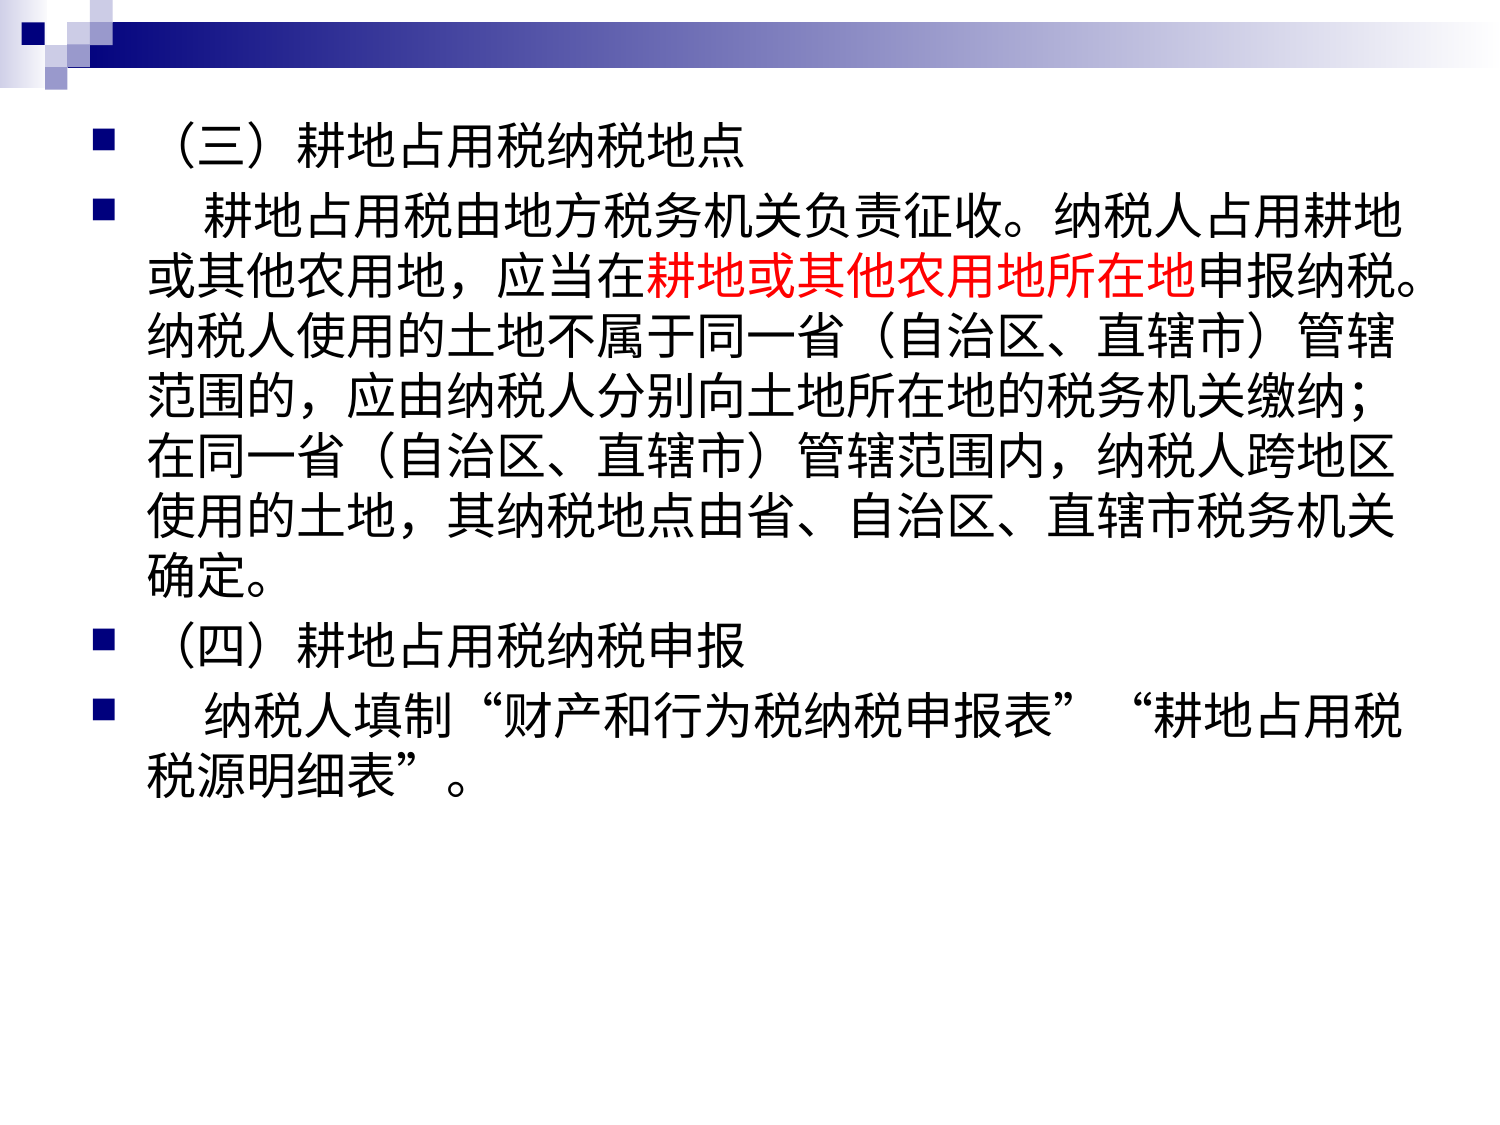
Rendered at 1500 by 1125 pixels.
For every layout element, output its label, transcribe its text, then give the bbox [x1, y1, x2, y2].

list （三）耕地占用税纳税地点 耕地占用税由地方税务机关负责征收。纳税人占用耕地或其他农用地，应当在耕地或其他农用地所在地申报纳税。纳税人使用的土地不属于同一省（自治区、直辖市）管辖范围的，应由纳税人分别向土地所在地的税务机关缴纳；在同一省（自治区、直辖市）管辖范围内，纳税人跨地区使用的土地，其纳税地点由省、自治区、直辖市税务机关确定。 （四）耕地占用税纳税申报 纳税人填制“财产和行为税纳税申报表”“耕地占用税税源明细表”。 [74, 106, 1426, 963]
